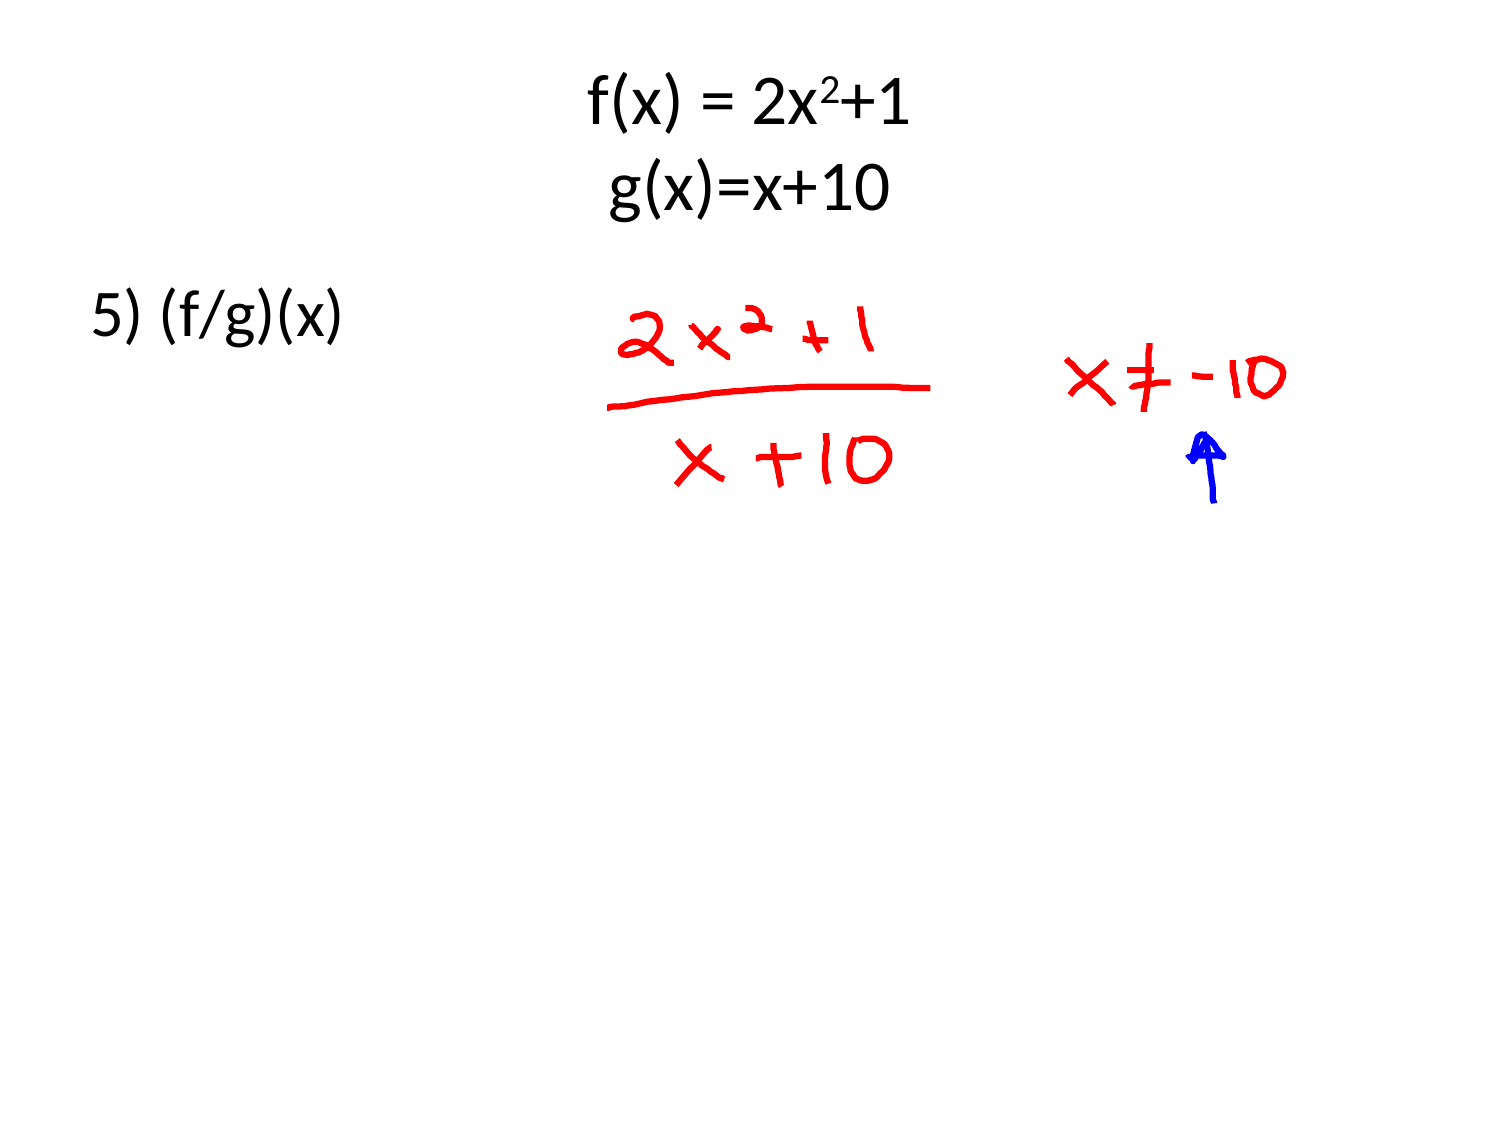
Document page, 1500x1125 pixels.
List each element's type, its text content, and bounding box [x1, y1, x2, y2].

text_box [606, 306, 1284, 504]
title f(x) = 2x2+1 g(x)=x+10 [75, 45, 1425, 233]
list 5) (f/g)(x) [75, 262, 1425, 1005]
